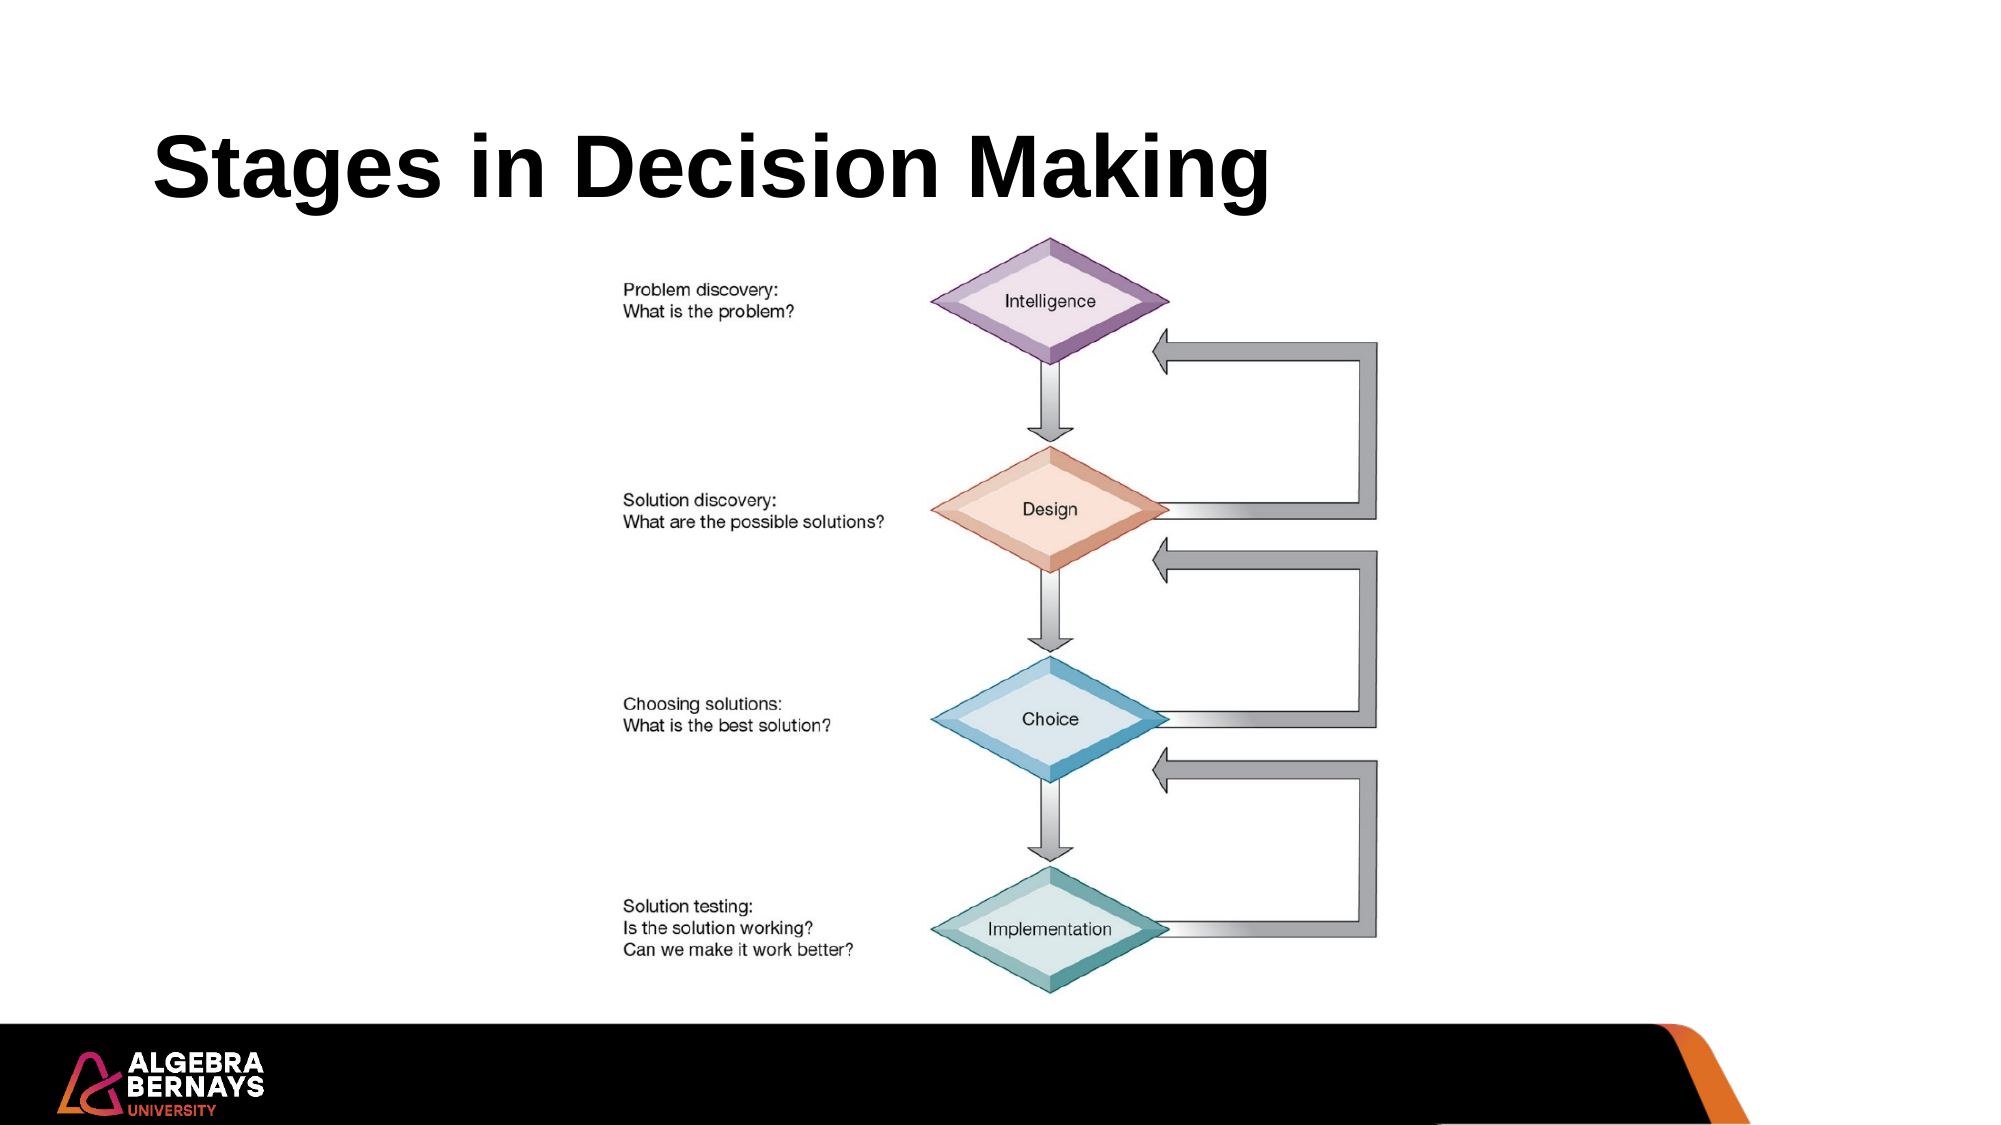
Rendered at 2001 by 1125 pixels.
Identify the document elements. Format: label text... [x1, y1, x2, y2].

picture [620, 234, 1380, 996]
title Stages in Decision Making [137, 67, 1863, 271]
picture [0, 1023, 1958, 1125]
